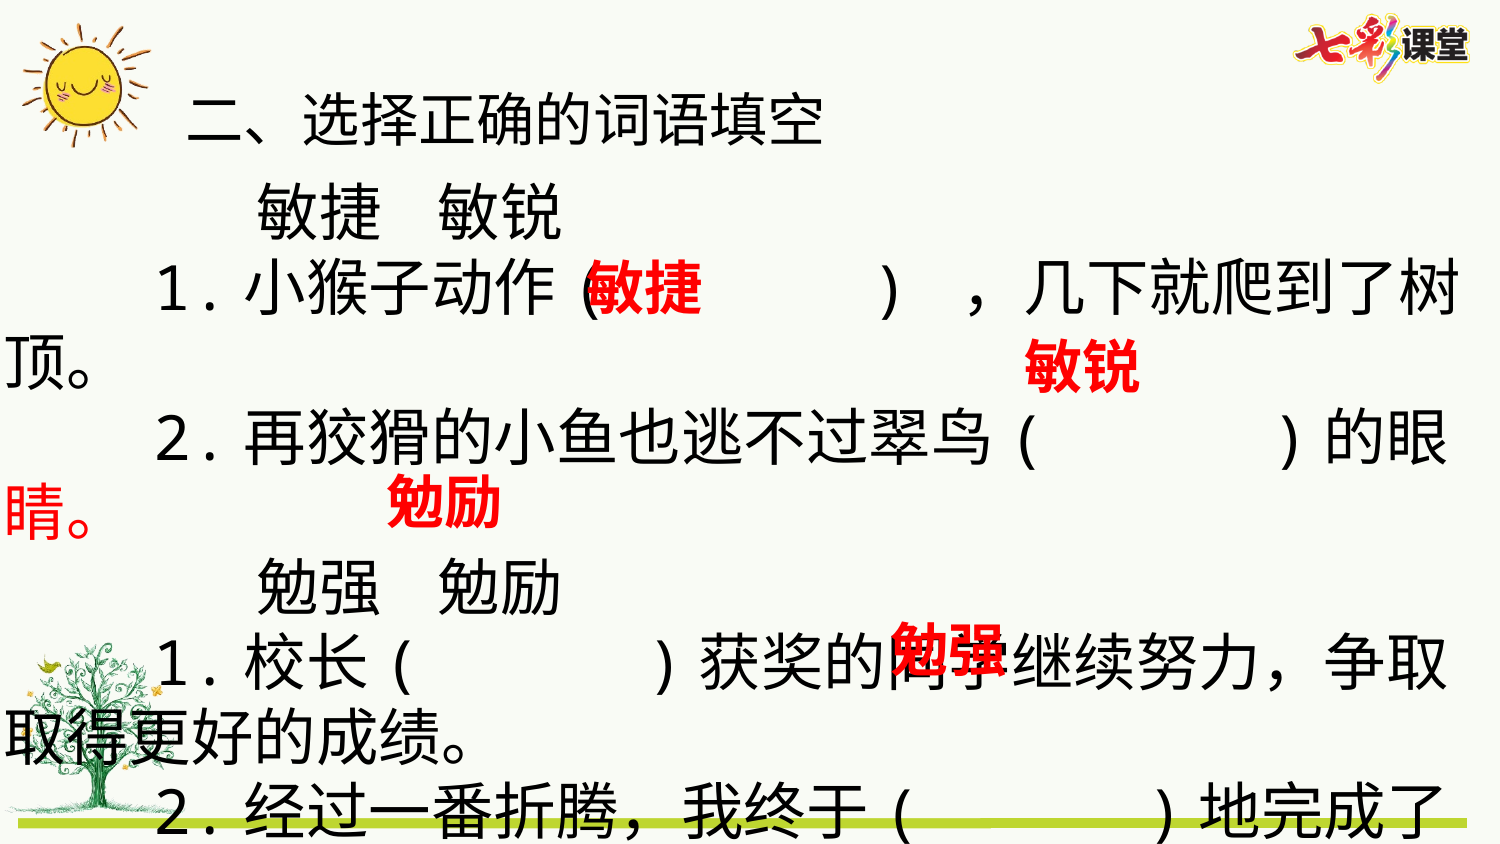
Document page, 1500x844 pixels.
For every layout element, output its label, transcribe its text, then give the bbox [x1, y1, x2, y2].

picture [1291, 9, 1472, 87]
text_box 敏捷 敏锐 1.小猴子动作( ) ，几下就爬到了树顶。 2.再狡猾的小鱼也逃不过翠鸟( )的眼睛。 勉强 勉励 1.校长( )获奖的同学继续努力，争取取得更好的成绩。 2.经过一番折腾，我终于( )地完成了作业。 [0, 165, 1500, 844]
text_box 勉强 [875, 605, 1041, 691]
text_box 敏锐 [1009, 323, 1176, 408]
text_box 勉励 [371, 457, 537, 543]
text_box 敏捷 [571, 243, 738, 329]
text_box 二、选择正确的词语填空 [170, 75, 842, 161]
picture [0, 0, 173, 165]
